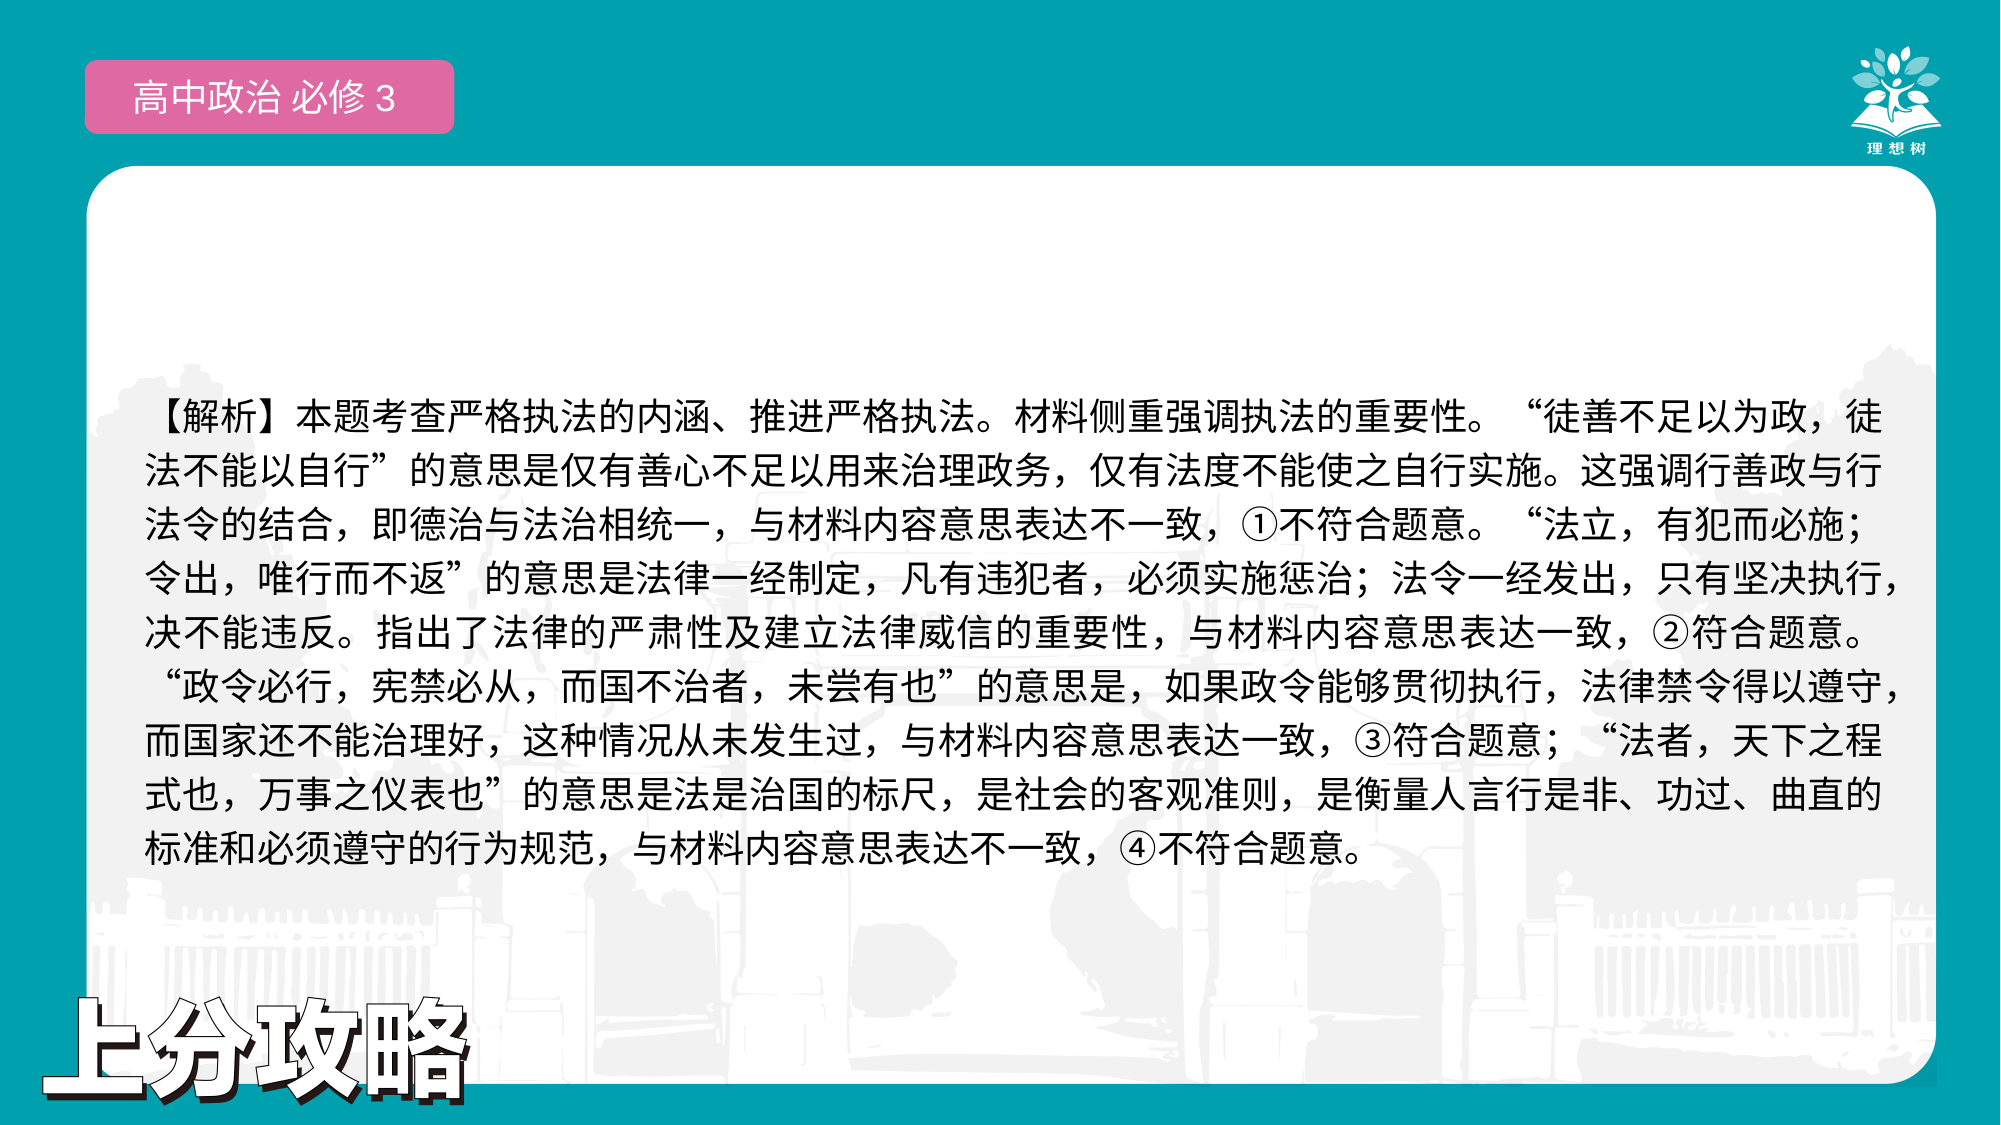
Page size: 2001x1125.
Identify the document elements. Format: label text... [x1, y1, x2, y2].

text_box 高中政治 必修3 [83, 58, 456, 135]
text_box 【解析】本题考查严格执法的内涵、推进严格执法。材料侧重强调执法的重要性。“徒善不足以为政，徒法不能以自行”的意思是仅有善心不足以用来治理政务，仅有法度不能使之自行实施。这强调行善政与行法令的结合，即德治与法治相统一，与材料内容意思表达不一致，①不符合题意。“法立，有犯而必施；令出，唯行而不返”的意思是法律一经制定，凡有违犯者，必须实施惩治；法令一经发出，只有坚决执行，决不能违反。指出了法律的严肃性及建立法律威信的重要性，与材料内容意思表达一致，②符合题意。“政令必行，宪禁必从，而国不治者，未尝有也”的意思是，如果政令能够贯彻执行，法律禁令得以遵守，而国家还不能治理好，这种情况从未发生过，与材料内容意思表达一致，③符合题意；“法者，天下之程式也，万事之仪表也”的意思是法是治国的标尺，是社会的客观准则，是衡量人言行是非、功过、曲直的标准和必须遵守的行为规范，与材料内容意思表达不一致，④不符合题意。 [129, 376, 1898, 878]
picture [0, 0, 2001, 1125]
